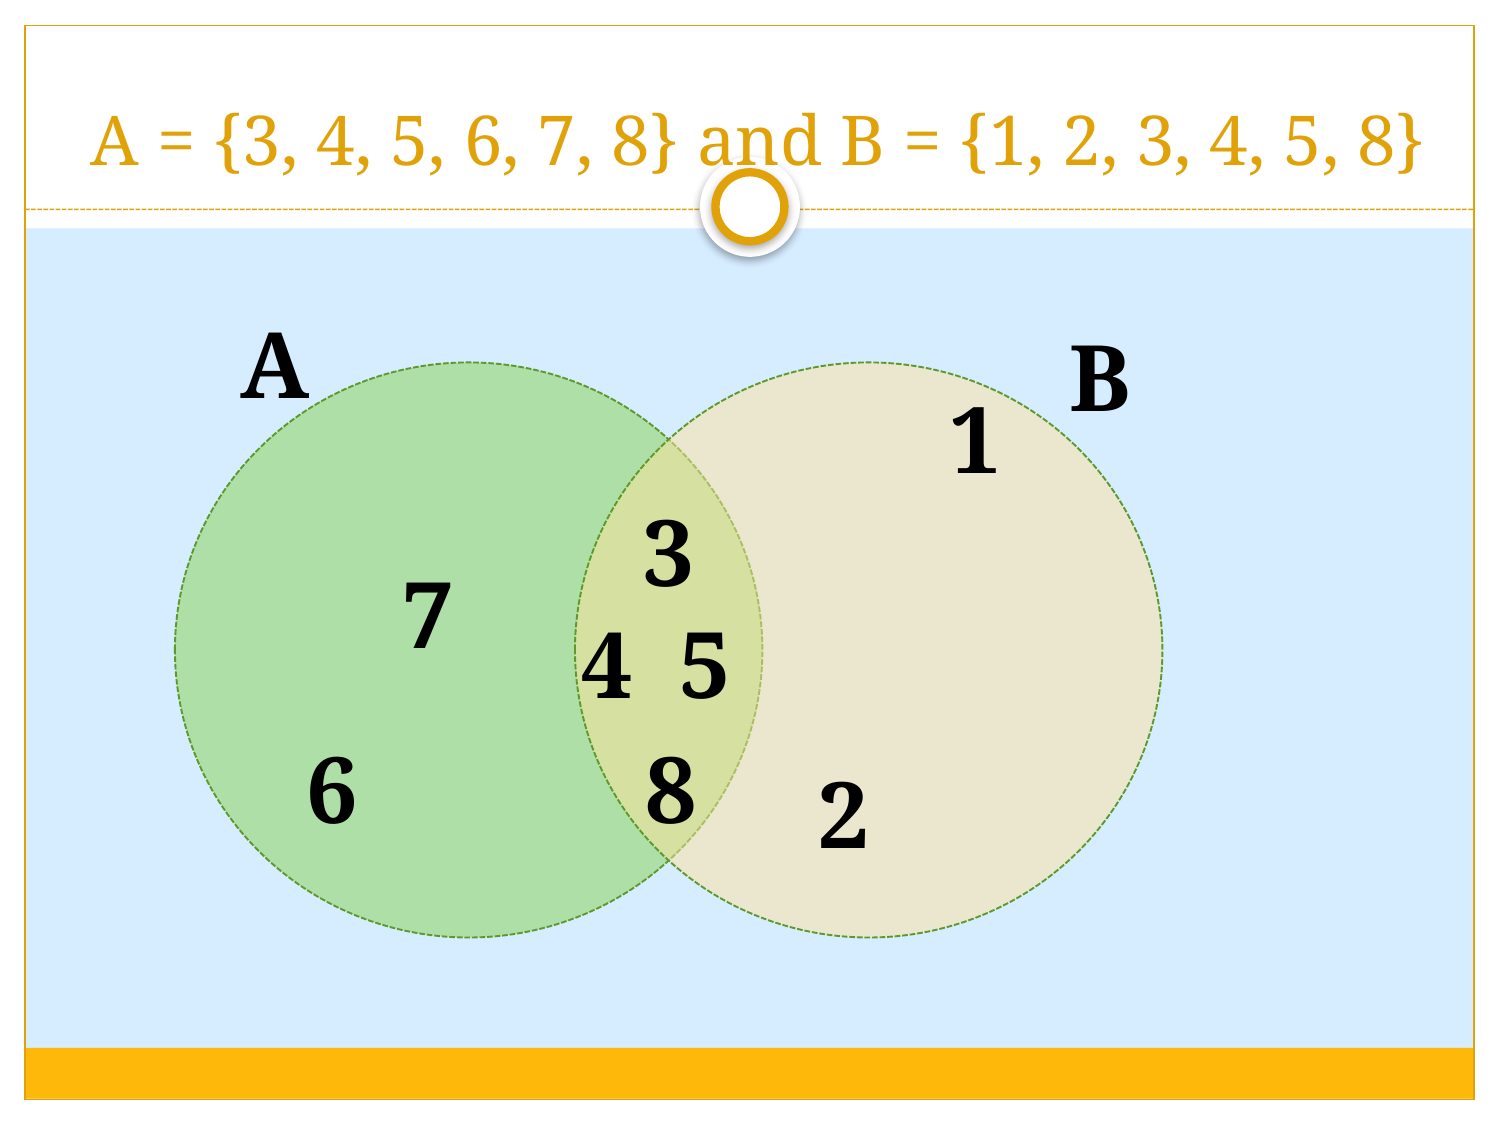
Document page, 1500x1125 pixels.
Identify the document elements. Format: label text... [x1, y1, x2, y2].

text_box 7 [387, 549, 469, 675]
text_box 1 [934, 374, 1016, 500]
text_box 5 [664, 599, 746, 725]
text_box [173, 361, 668, 939]
text_box B [1054, 312, 1146, 438]
text_box 2 [803, 749, 885, 875]
text_box 4 [567, 599, 649, 725]
title A = {3, 4, 5, 6, 7, 8} and B = {1, 2, 3, 4, 5, 8} [50, 62, 1450, 187]
text_box A [225, 299, 325, 425]
text_box 3 [628, 487, 710, 613]
text_box [578, 361, 1164, 939]
text_box 6 [292, 724, 373, 850]
text_box 8 [630, 724, 712, 850]
